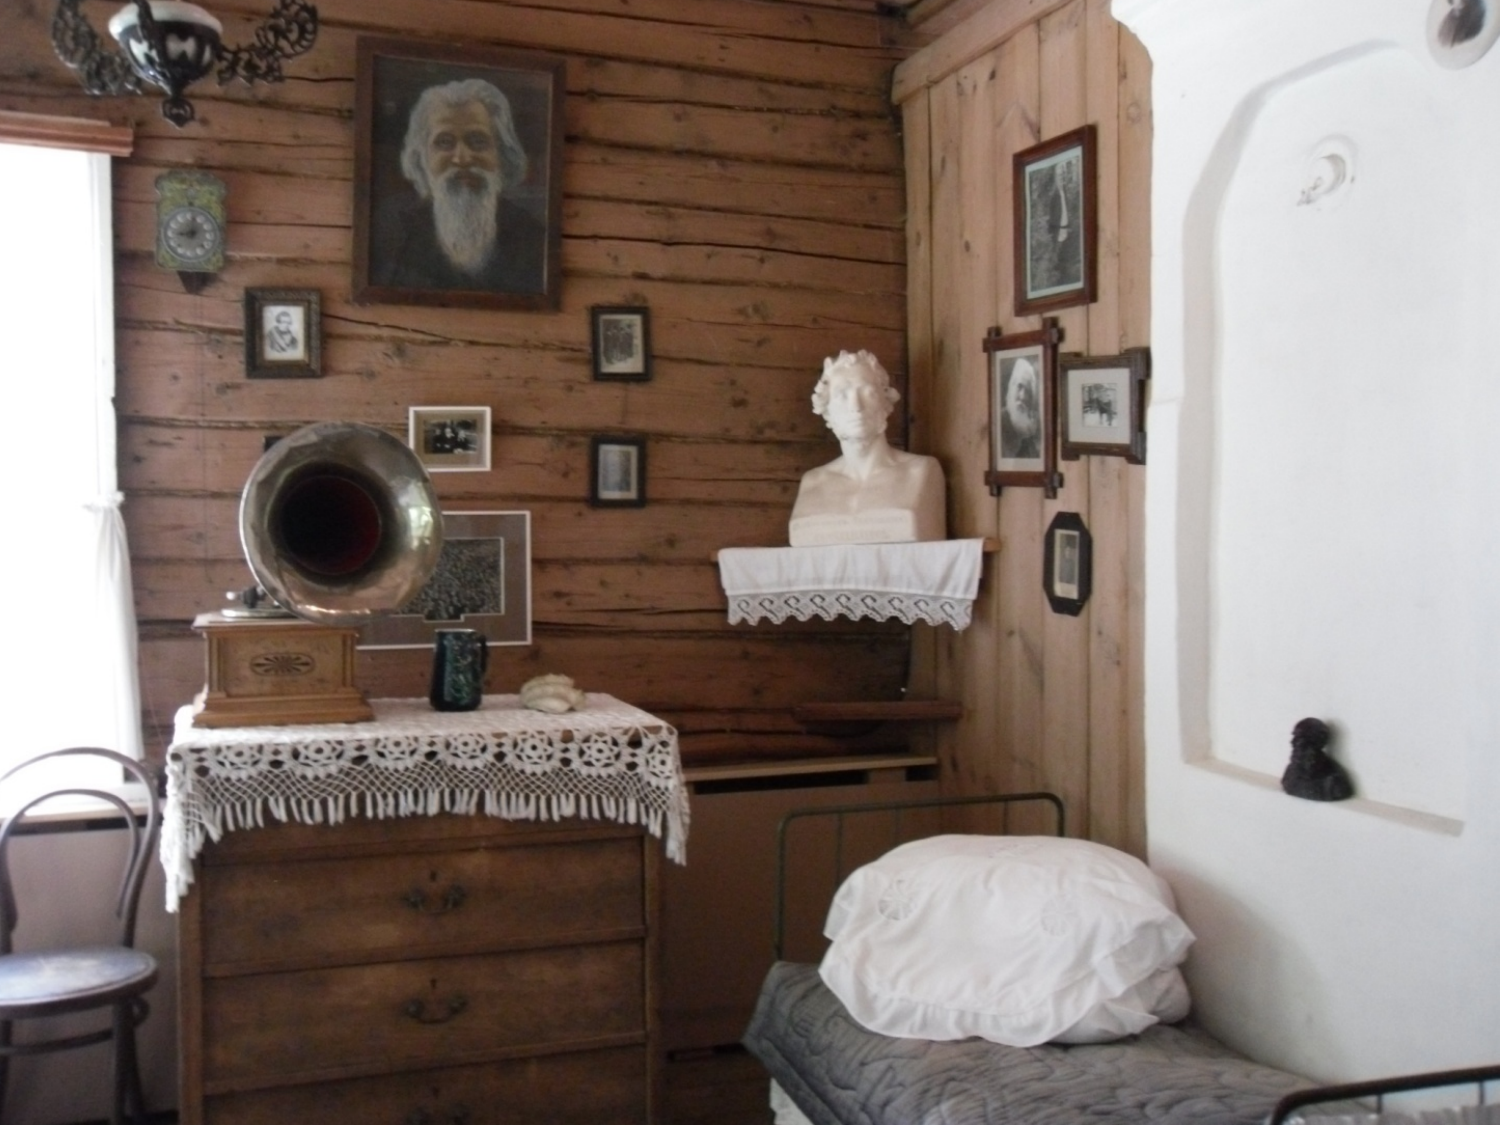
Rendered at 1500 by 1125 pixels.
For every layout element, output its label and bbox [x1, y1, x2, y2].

list [0, 0, 1500, 1125]
